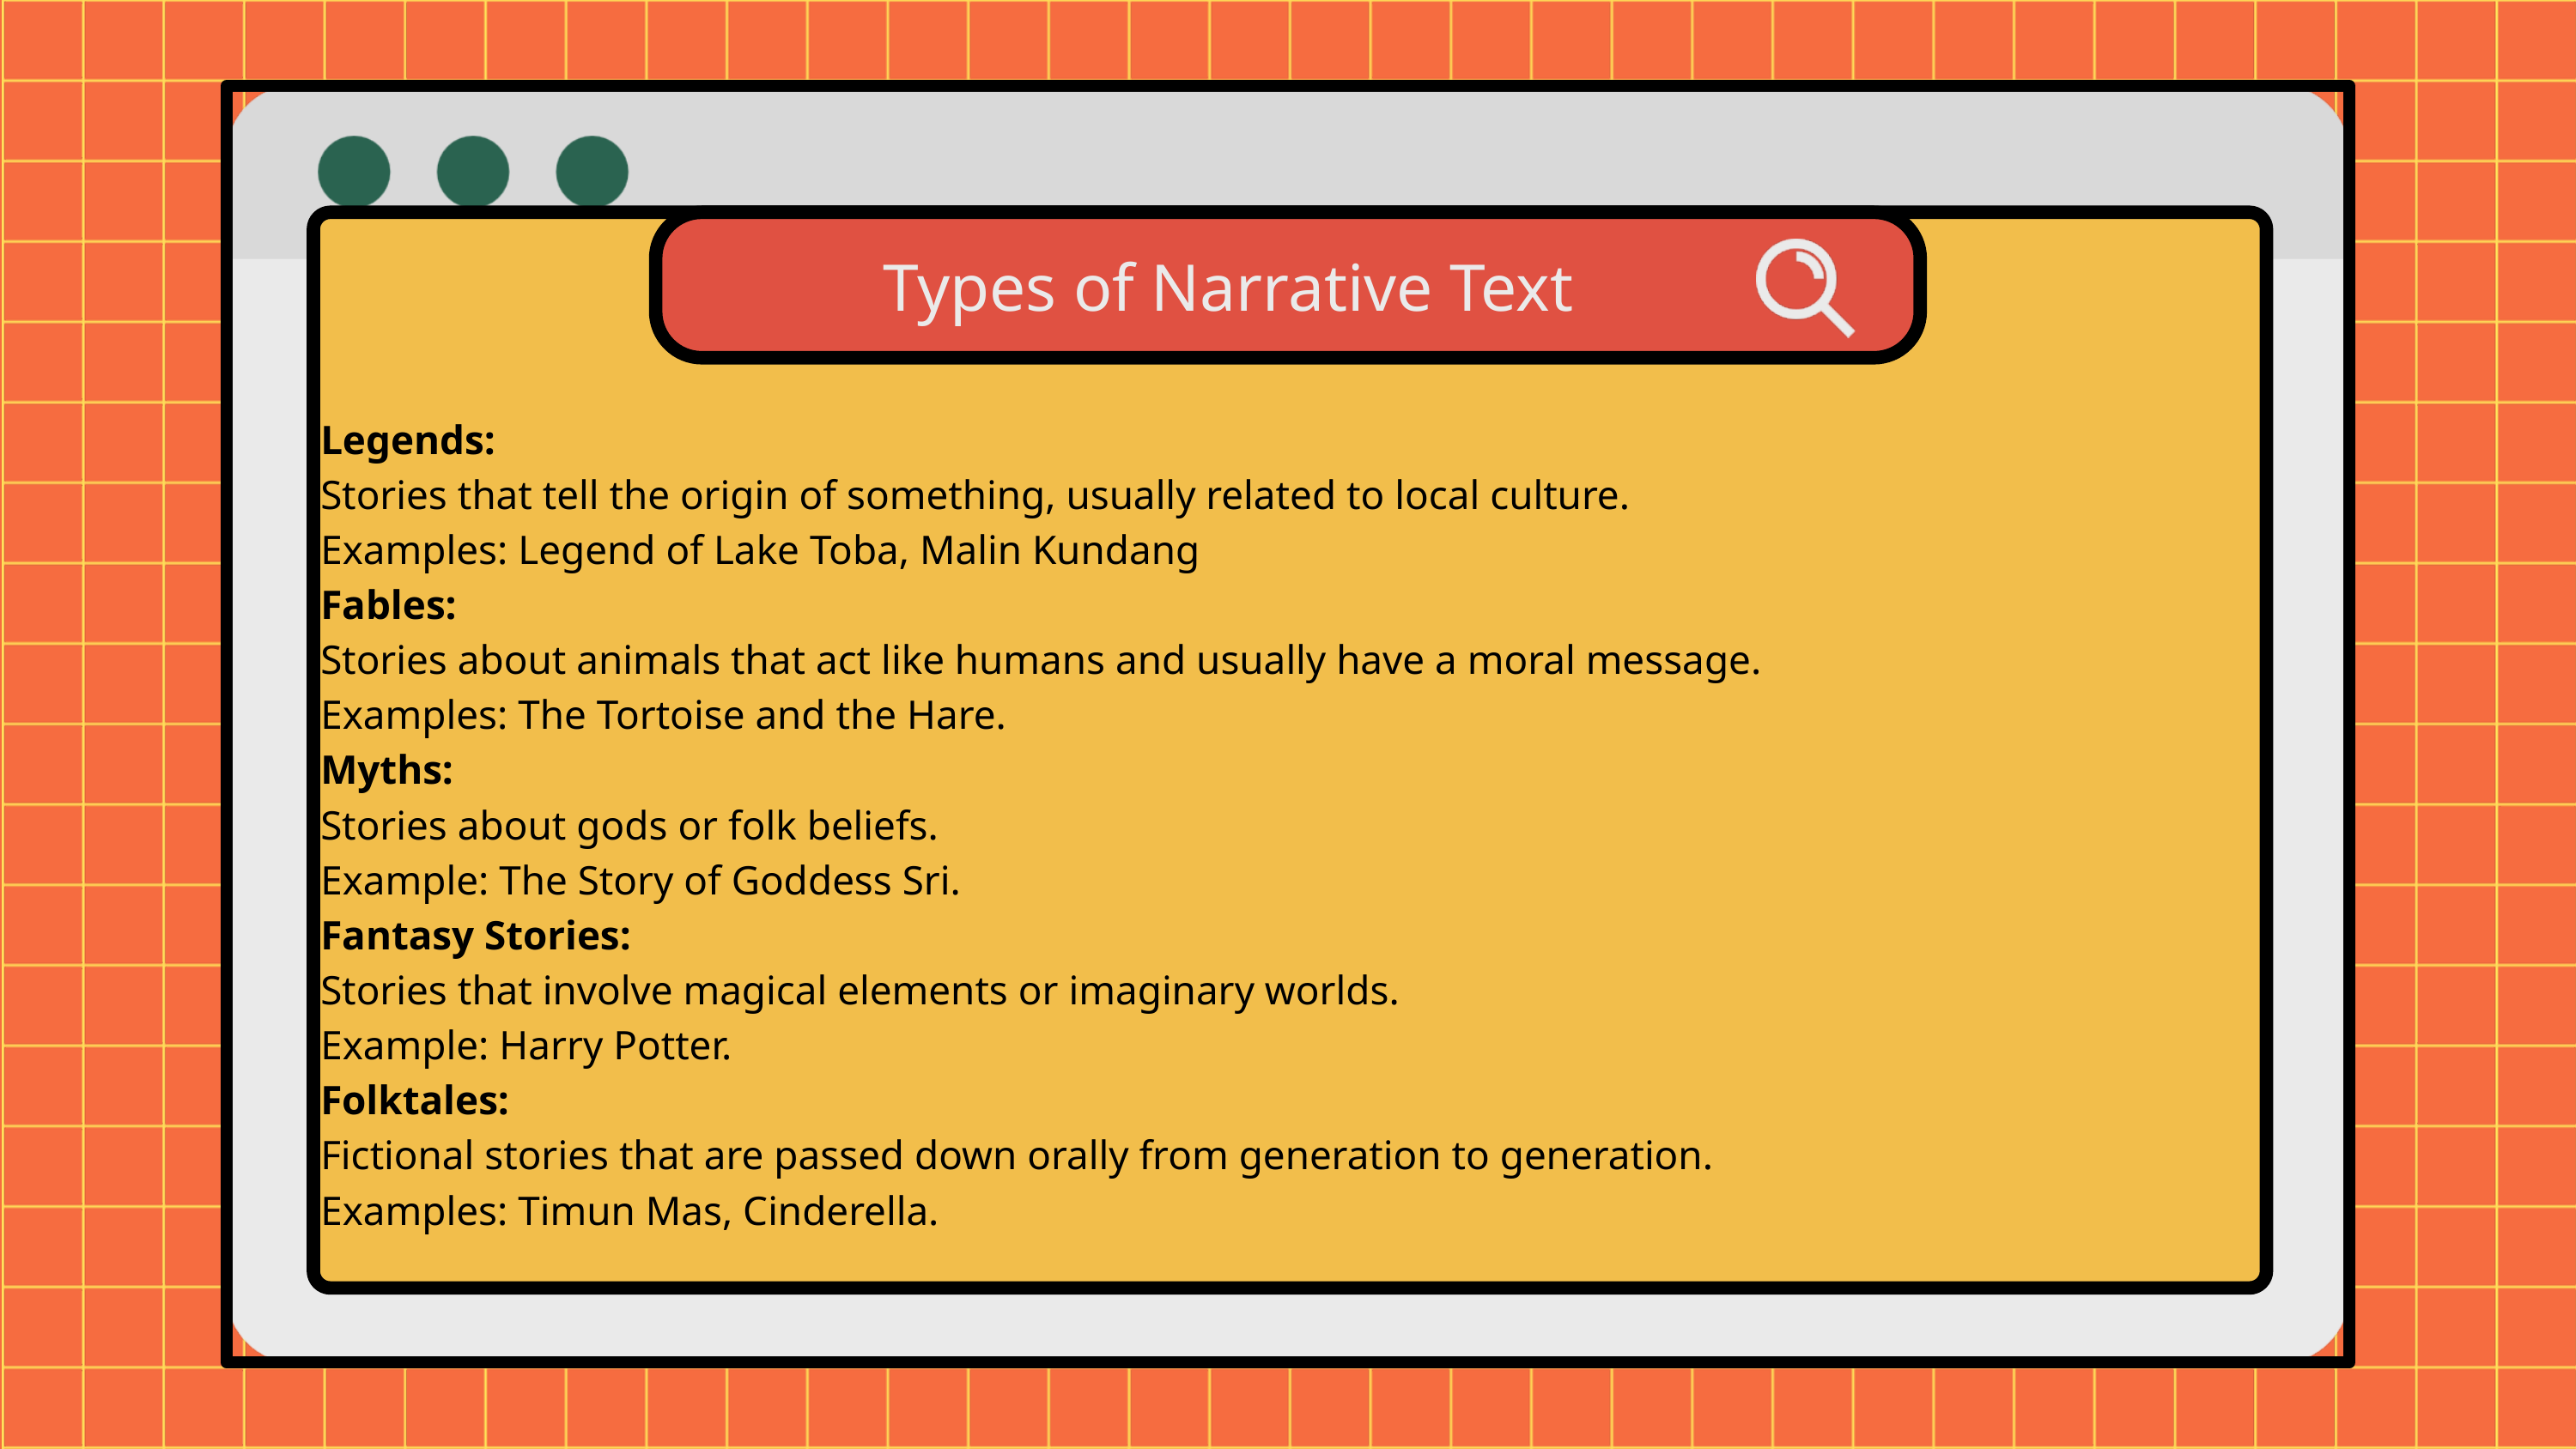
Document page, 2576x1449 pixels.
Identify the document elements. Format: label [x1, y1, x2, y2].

text_box [2, 0, 2576, 1449]
text_box [227, 86, 2349, 1363]
text_box [655, 212, 1921, 358]
text_box [313, 211, 2267, 1288]
